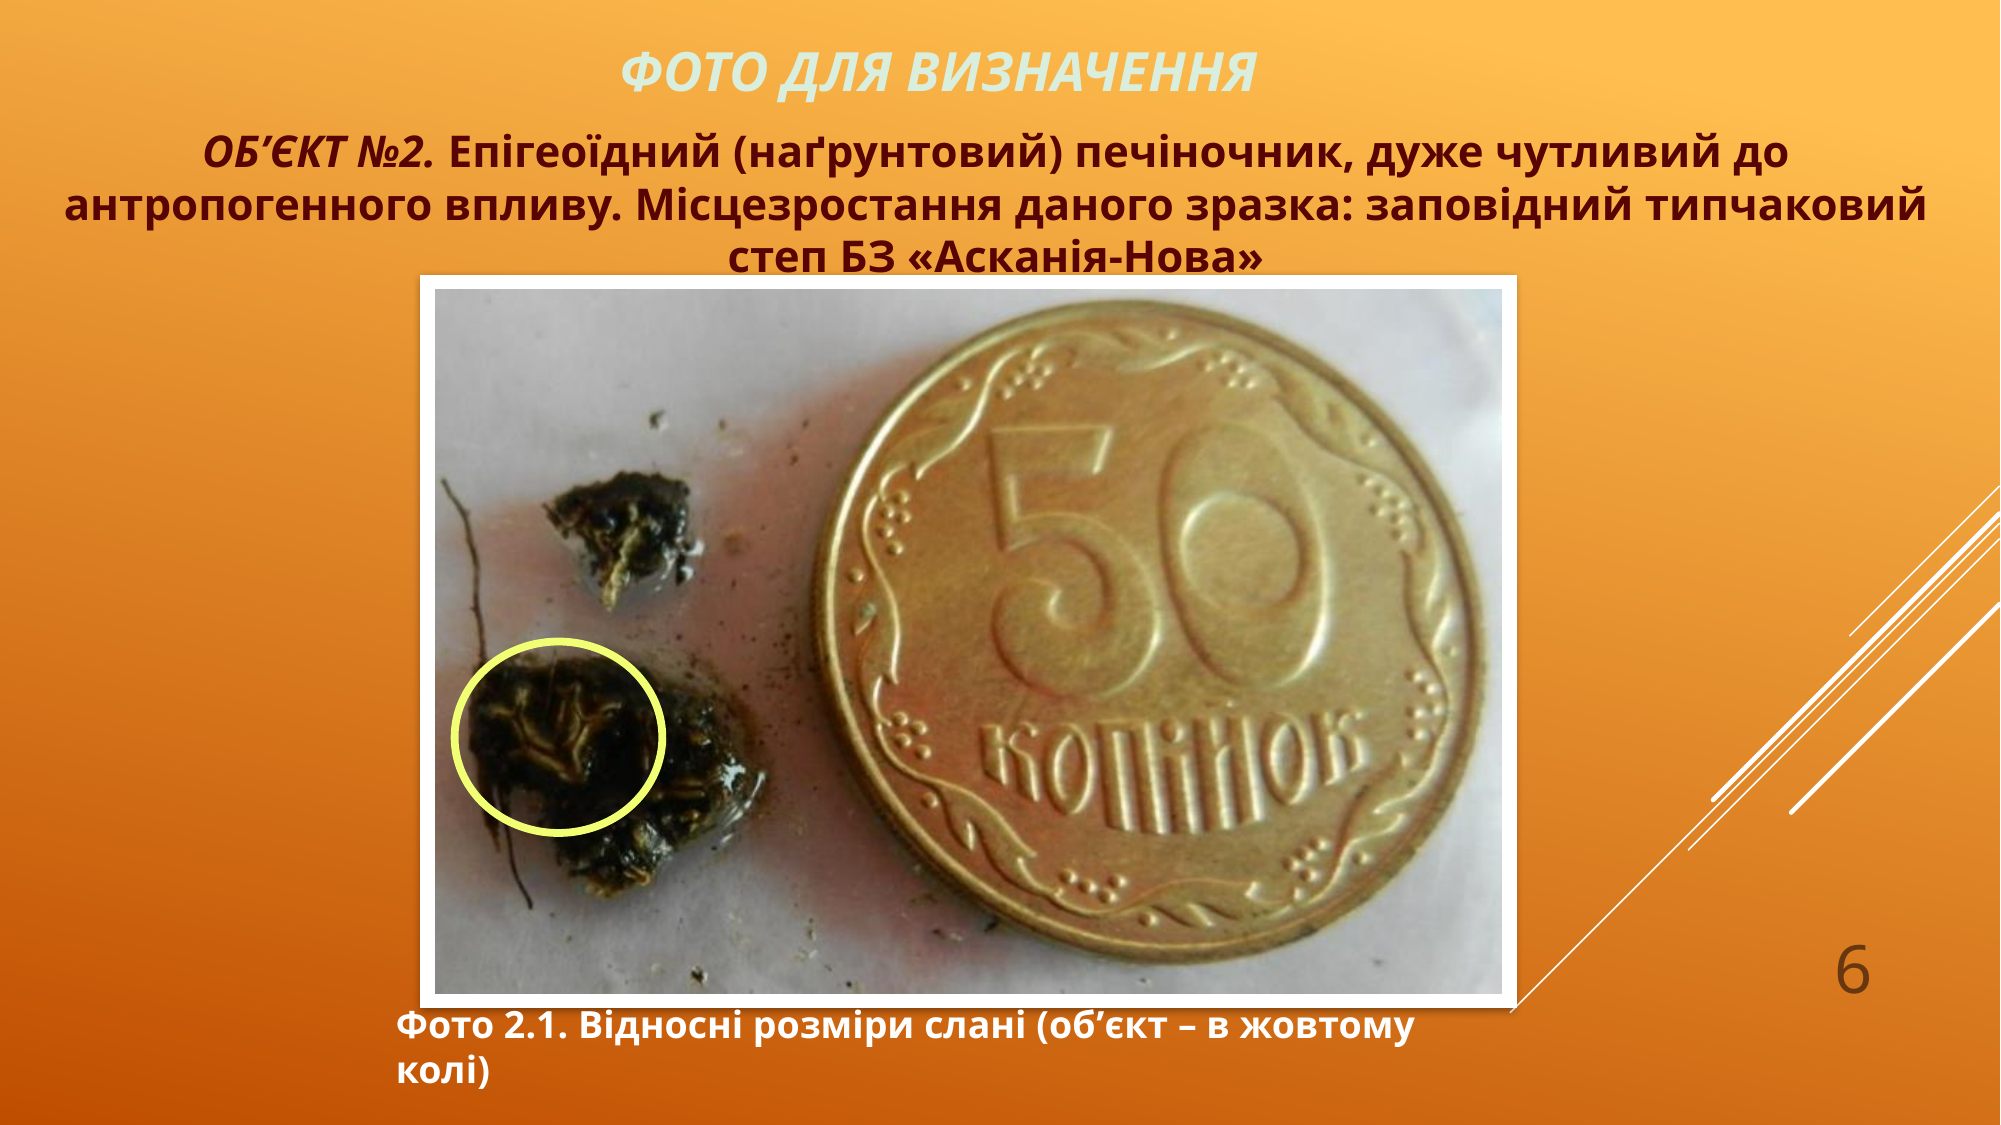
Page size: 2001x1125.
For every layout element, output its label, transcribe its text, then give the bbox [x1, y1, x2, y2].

text_box Об’єкт №2. Епігеоїдний (наґрунтовий) печіночник, дуже чутливий до антропогенного впливу. Місцезростання даного зразка: заповідний типчаковий степ БЗ «Асканія-Нова» [32, 103, 1960, 290]
picture [434, 288, 1503, 994]
text_box Фото 2.1. Відносні розміри слані (об’єкт – в жовтому колі) [381, 993, 1514, 1099]
title Фото для визначення [604, 10, 1296, 103]
slide_number 6 [1700, 915, 1888, 1025]
